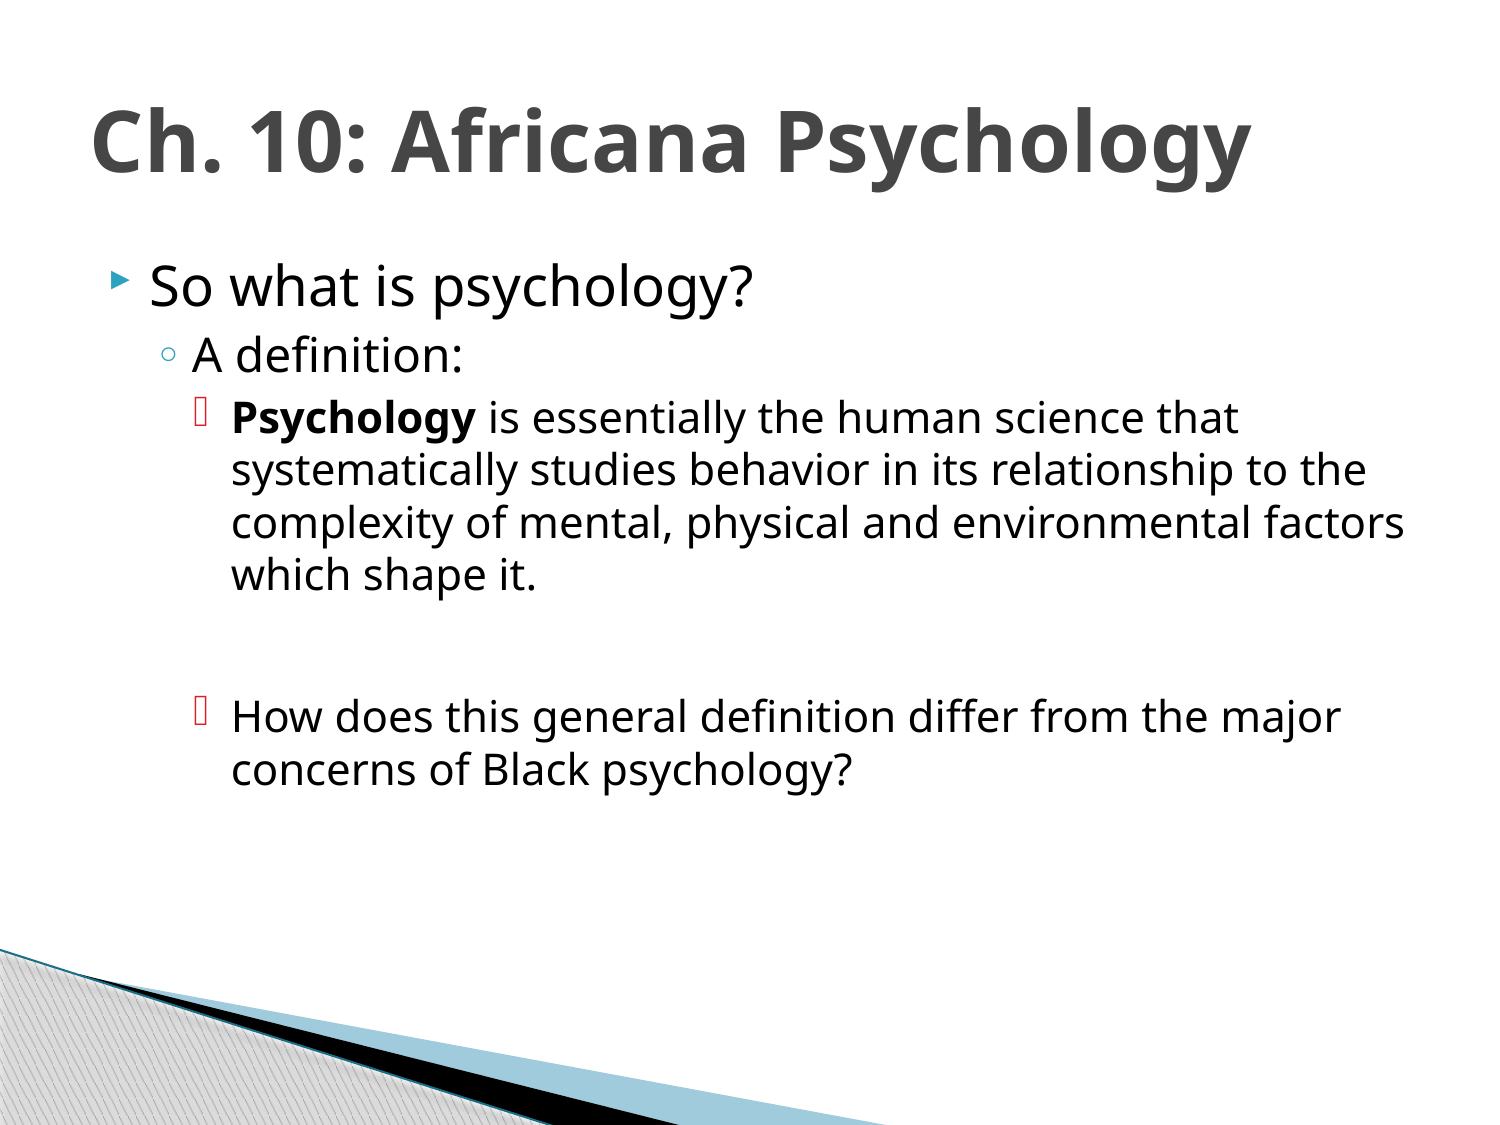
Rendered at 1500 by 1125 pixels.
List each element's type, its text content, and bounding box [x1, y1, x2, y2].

title Ch. 10: Africana Psychology [75, 45, 1425, 233]
list So what is psychology? A definition: Psychology is essentially the human science that systematically studies behavior in its relationship to the complexity of mental, physical and environmental factors which shape it. How does this general definition differ from the major concerns of Black psychology? [74, 242, 1426, 986]
